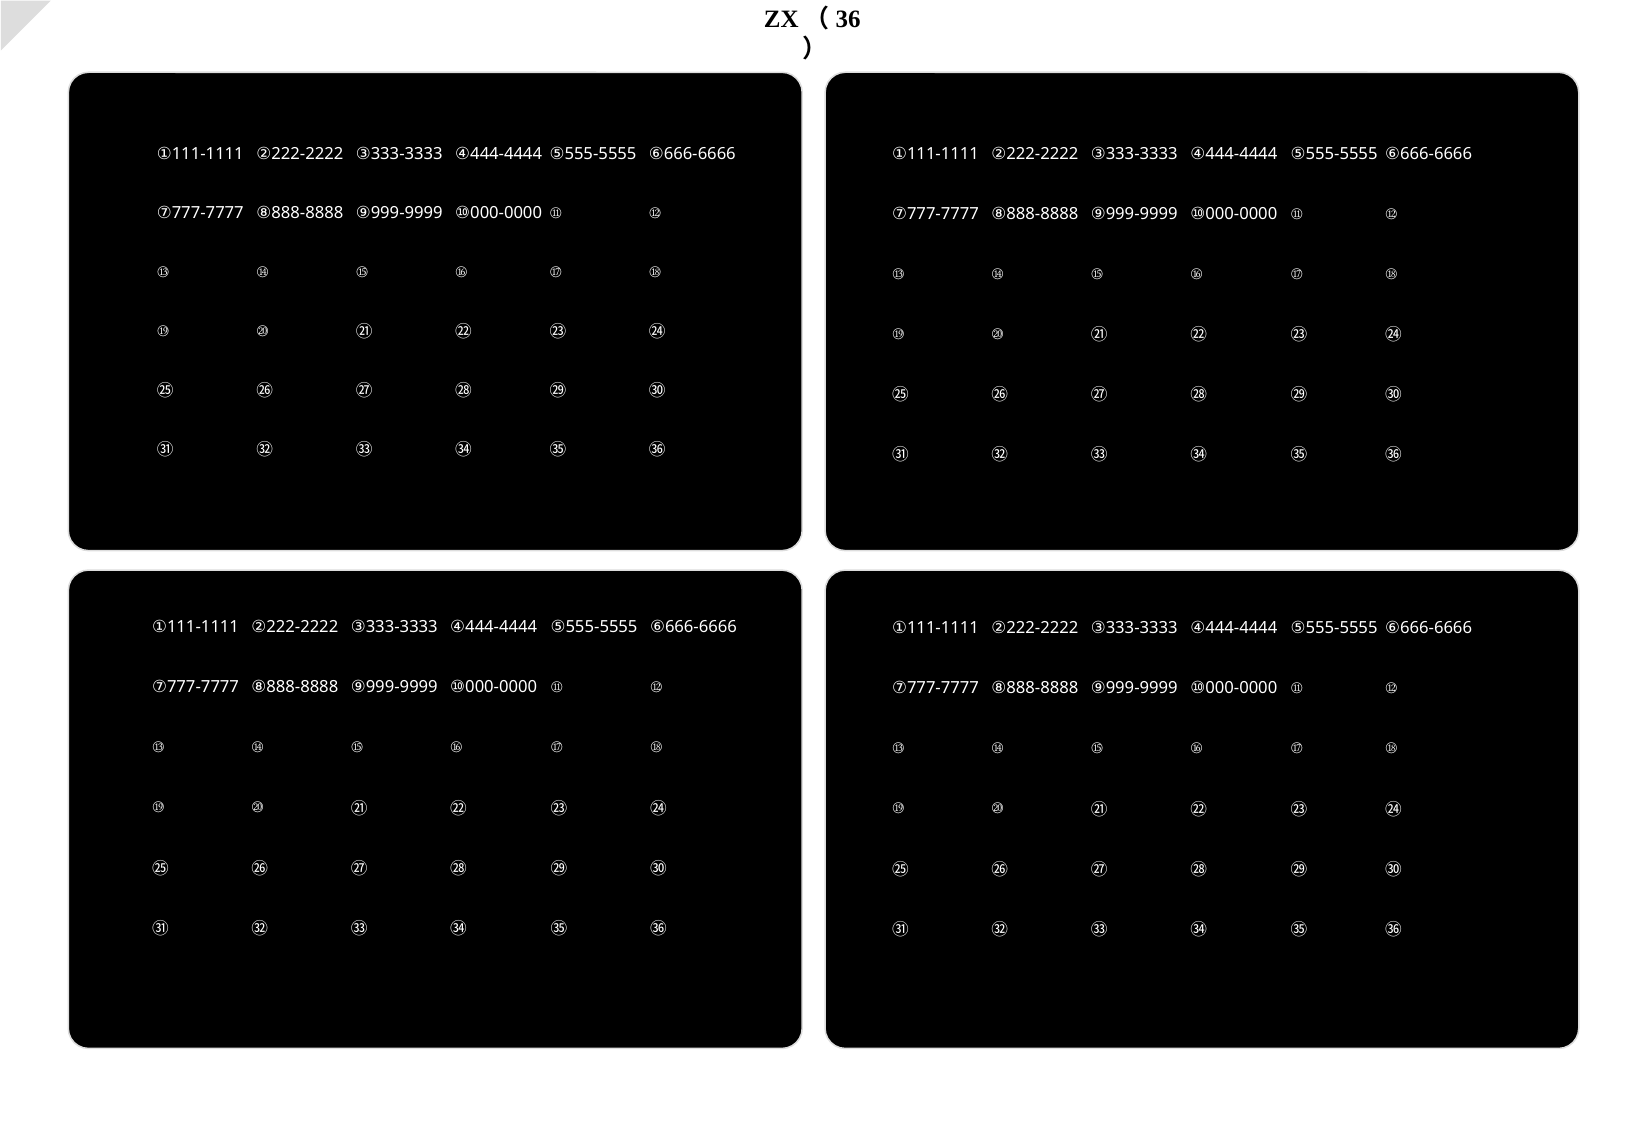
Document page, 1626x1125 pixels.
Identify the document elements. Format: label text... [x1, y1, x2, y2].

table_cell ⑱ [1385, 736, 1485, 796]
table_cell ㉓ [551, 795, 650, 855]
table_header ①111-1111 [152, 615, 251, 675]
table_cell ㉑ [356, 318, 455, 377]
table_cell ⑨999-9999 [1091, 201, 1190, 261]
table_cell ⑪ [1291, 676, 1385, 736]
table_cell ⑨999-9999 [1091, 676, 1190, 736]
table_header ⑥666-6666 [649, 141, 748, 200]
table_cell ⑪ [551, 675, 650, 735]
table_cell ㉙ [551, 855, 650, 915]
table_cell ⑮ [1091, 736, 1190, 796]
table_cell ㉖ [992, 381, 1091, 441]
table_cell ㉑ [1091, 321, 1190, 381]
table_header ②222-2222 [992, 141, 1091, 201]
table_cell ㉜ [256, 436, 356, 495]
table_header ⑤555-5555 [550, 141, 649, 200]
table_cell ㉓ [550, 318, 649, 377]
table_cell ㉒ [1190, 796, 1291, 856]
table_cell ㉘ [455, 377, 550, 436]
table_cell ⑧888-8888 [992, 201, 1091, 261]
table_cell ⑱ [650, 735, 745, 795]
table_cell ㉖ [256, 377, 356, 436]
table_header ⑤555-5555 [551, 615, 650, 675]
table_cell ⑲ [892, 321, 992, 381]
table_cell ⑧888-8888 [251, 675, 351, 735]
table_cell ㉙ [1291, 381, 1385, 441]
table_cell ㉔ [649, 318, 748, 377]
table_header ⑥666-6666 [1385, 141, 1485, 201]
table_header ①111-1111 [892, 141, 992, 201]
table_header ②222-2222 [256, 141, 356, 200]
table_cell ㉛ [152, 915, 251, 975]
table_cell ⑬ [157, 259, 256, 318]
table_cell ㉝ [351, 915, 450, 975]
table_cell ㉞ [1190, 916, 1291, 976]
table_header ①111-1111 [892, 616, 992, 676]
table_cell ㉔ [650, 795, 745, 855]
table_cell ㉗ [1091, 381, 1190, 441]
table_cell ⑭ [992, 261, 1091, 321]
table_cell ㉞ [450, 915, 551, 975]
table_cell ㉘ [1190, 381, 1291, 441]
table_cell ⑭ [256, 259, 356, 318]
table_cell ⑭ [992, 736, 1091, 796]
table_cell ⑫ [649, 200, 748, 259]
table_cell ⑲ [152, 795, 251, 855]
table_header ②222-2222 [992, 616, 1091, 676]
table_header ③333-3333 [351, 615, 450, 675]
text_box [825, 570, 1579, 1049]
table_cell ⑨999-9999 [356, 200, 455, 259]
table_header ③333-3333 [1091, 616, 1190, 676]
table_cell ㉗ [1091, 856, 1190, 916]
table_cell ⑰ [1291, 261, 1385, 321]
table_header ④444-4444 [1190, 616, 1291, 676]
table_cell ⑪ [1291, 201, 1385, 261]
table_header ①111-1111 [157, 141, 256, 200]
table_cell ㉛ [892, 441, 992, 501]
table_cell ⑲ [157, 318, 256, 377]
table_cell ㉘ [450, 855, 551, 915]
table_cell ⑳ [256, 318, 356, 377]
table_cell ㉚ [1385, 856, 1485, 916]
table_cell ㉒ [455, 318, 550, 377]
table_header ⑥666-6666 [1385, 616, 1485, 676]
table_cell ㉖ [251, 855, 351, 915]
table_cell ⑰ [550, 259, 649, 318]
table_cell ㉜ [251, 915, 351, 975]
table_cell ㉕ [157, 377, 256, 436]
text_box [68, 570, 803, 1049]
table_cell ㉜ [992, 441, 1091, 501]
table_cell ⑯ [455, 259, 550, 318]
table_cell ⑮ [351, 735, 450, 795]
table_cell ⑫ [1385, 201, 1485, 261]
table_cell ⑯ [450, 735, 551, 795]
table_cell ⑮ [1091, 261, 1190, 321]
table_cell ⑱ [649, 259, 748, 318]
table_cell ㉑ [351, 795, 450, 855]
table_cell ㉔ [1385, 321, 1485, 381]
table_cell ㉞ [1190, 441, 1291, 501]
table_cell ⑱ [1385, 261, 1485, 321]
table_cell ㉜ [992, 916, 1091, 976]
text_box [1, 1, 49, 49]
table_cell ㊱ [1385, 916, 1485, 976]
table_cell ㉟ [1291, 441, 1385, 501]
table_cell ⑦777-7777 [152, 675, 251, 735]
table_cell ⑰ [1291, 736, 1385, 796]
table_cell ⑩000-0000 [450, 675, 551, 735]
table_cell ⑫ [1385, 676, 1485, 736]
table_cell ㉝ [1091, 916, 1190, 976]
table_cell ⑦777-7777 [892, 676, 992, 736]
table_cell ⑧888-8888 [256, 200, 356, 259]
table_cell ⑩000-0000 [455, 200, 550, 259]
table_cell ㉕ [892, 856, 992, 916]
table_cell ⑳ [992, 321, 1091, 381]
table_cell ⑧888-8888 [992, 676, 1091, 736]
table_cell ⑲ [892, 796, 992, 856]
table_cell ㉟ [550, 436, 649, 495]
table_cell ㉚ [1385, 381, 1485, 441]
table_cell ⑩000-0000 [1190, 201, 1291, 261]
table_cell ⑯ [1190, 736, 1291, 796]
table_cell ㉗ [356, 377, 455, 436]
table_header ④444-4444 [455, 141, 550, 200]
text_box ZX（36） [738, 2, 893, 70]
table_cell ⑫ [650, 675, 745, 735]
table_header ⑥666-6666 [650, 615, 745, 675]
table_cell ⑩000-0000 [1190, 676, 1291, 736]
table_cell ⑦777-7777 [892, 201, 992, 261]
table_header ⑤555-5555 [1291, 616, 1385, 676]
table_cell ㉒ [1190, 321, 1291, 381]
table_cell ⑪ [550, 200, 649, 259]
table_header ②222-2222 [251, 615, 351, 675]
table_cell ㉙ [1291, 856, 1385, 916]
table_cell ㉝ [356, 436, 455, 495]
table_header ⑤555-5555 [1291, 141, 1385, 201]
table_header ④444-4444 [1190, 141, 1291, 201]
text_box [825, 72, 1579, 551]
table_cell ㉕ [892, 381, 992, 441]
table_cell ⑯ [1190, 261, 1291, 321]
table_cell ㉒ [450, 795, 551, 855]
table_cell ㊱ [649, 436, 748, 495]
table_header ③333-3333 [1091, 141, 1190, 201]
table_cell ㉓ [1291, 321, 1385, 381]
table_cell ㉕ [152, 855, 251, 915]
table_cell ㉔ [1385, 796, 1485, 856]
table_cell ㊱ [650, 915, 745, 975]
table_cell ㉟ [1291, 916, 1385, 976]
table_cell ⑬ [892, 261, 992, 321]
table_cell ⑳ [992, 796, 1091, 856]
table_cell ㉙ [550, 377, 649, 436]
table_header ④444-4444 [450, 615, 551, 675]
table_cell ㉓ [1291, 796, 1385, 856]
text_box [68, 72, 803, 551]
table_cell ㊱ [1385, 441, 1485, 501]
table_cell ㉚ [650, 855, 745, 915]
table_cell ㉛ [157, 436, 256, 495]
table_cell ㉟ [551, 915, 650, 975]
table_cell ⑬ [152, 735, 251, 795]
table_cell ⑳ [251, 795, 351, 855]
table_cell ⑦777-7777 [157, 200, 256, 259]
table_cell ⑭ [251, 735, 351, 795]
table_cell ㉚ [649, 377, 748, 436]
table_header ③333-3333 [356, 141, 455, 200]
table_cell ㉞ [455, 436, 550, 495]
table_cell ㉛ [892, 916, 992, 976]
table_cell ⑬ [892, 736, 992, 796]
table_cell ⑮ [356, 259, 455, 318]
table_cell ㉗ [351, 855, 450, 915]
table_cell ⑨999-9999 [351, 675, 450, 735]
table_cell ㉘ [1190, 856, 1291, 916]
table_cell ⑰ [551, 735, 650, 795]
table_cell ㉝ [1091, 441, 1190, 501]
table_cell ㉖ [992, 856, 1091, 916]
table_cell ㉑ [1091, 796, 1190, 856]
